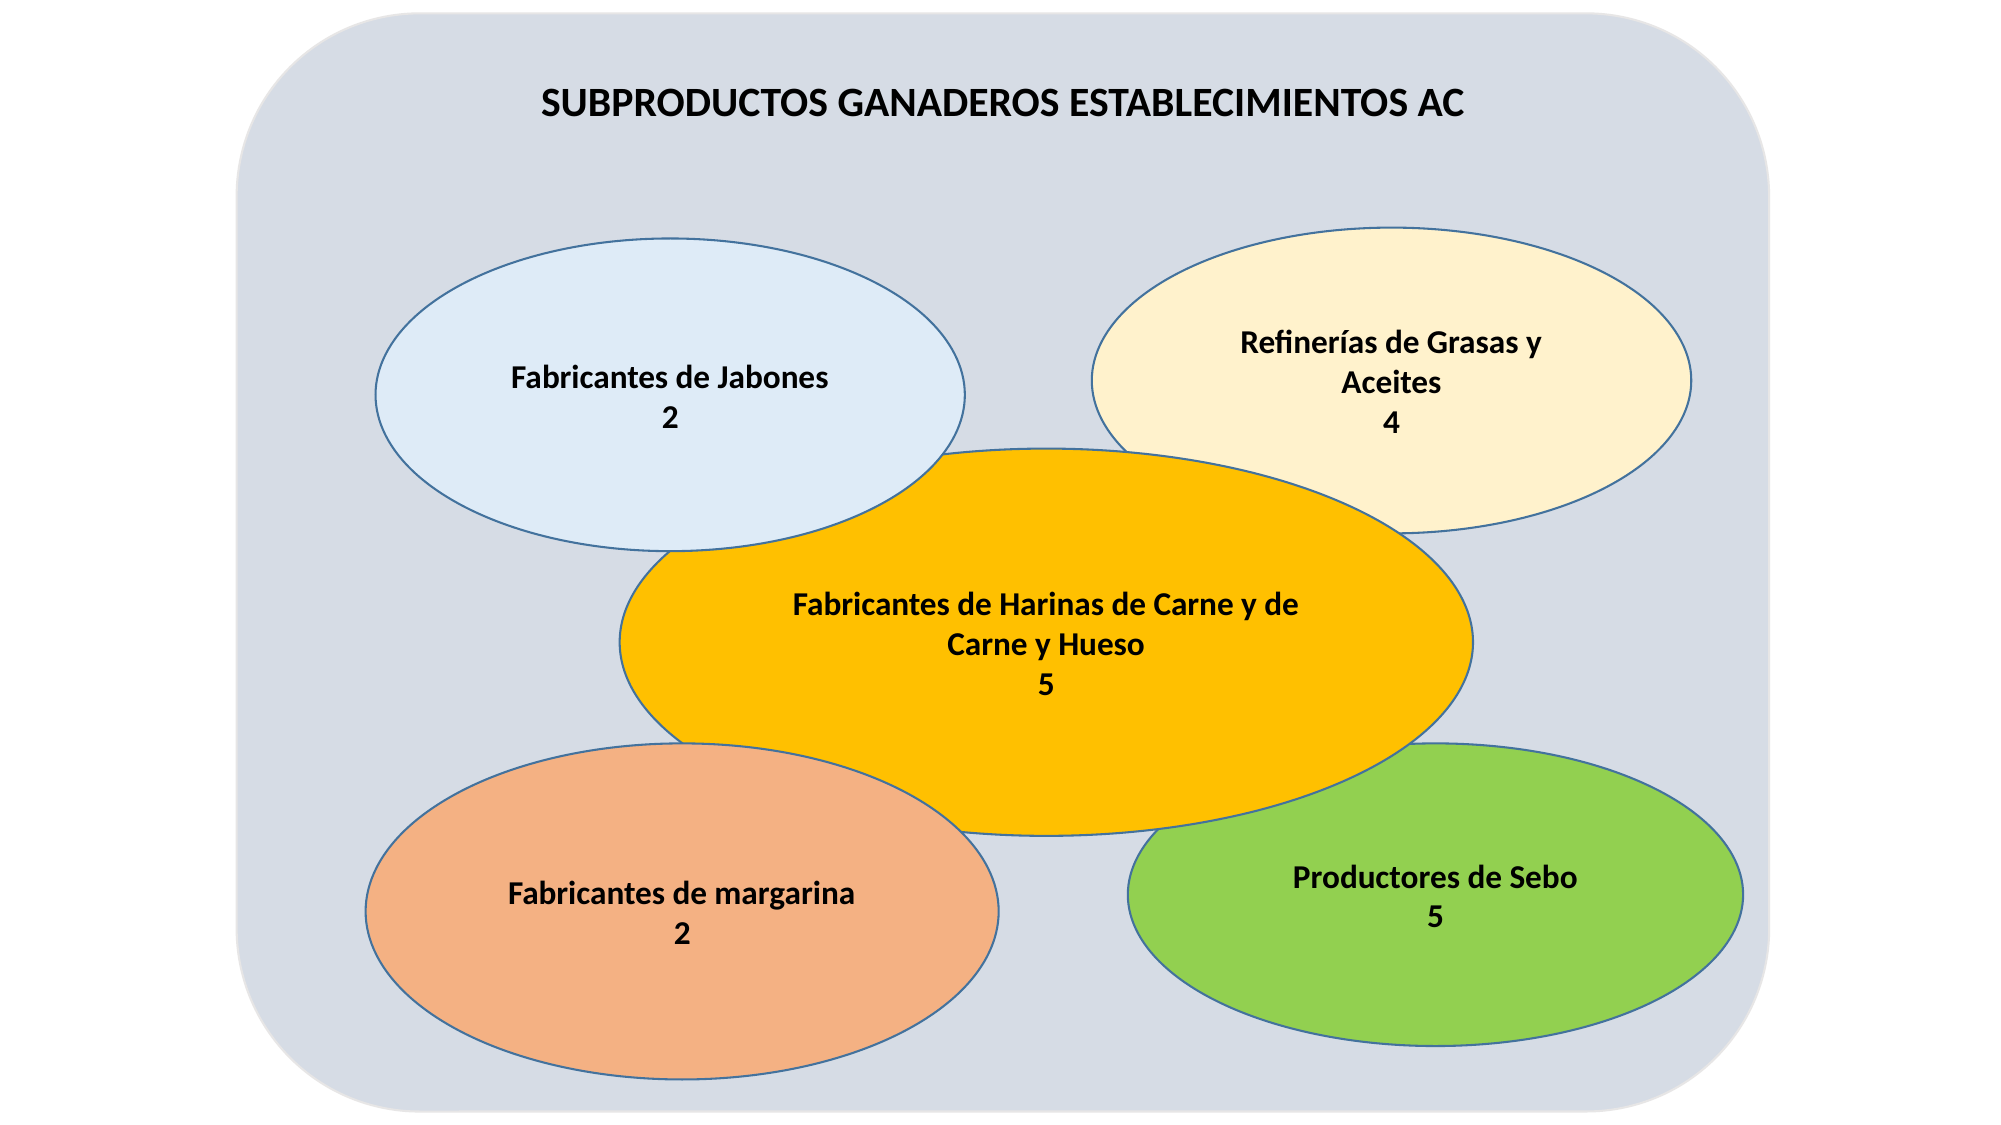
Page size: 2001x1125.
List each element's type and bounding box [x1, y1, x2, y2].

text_box [236, 13, 1770, 1112]
